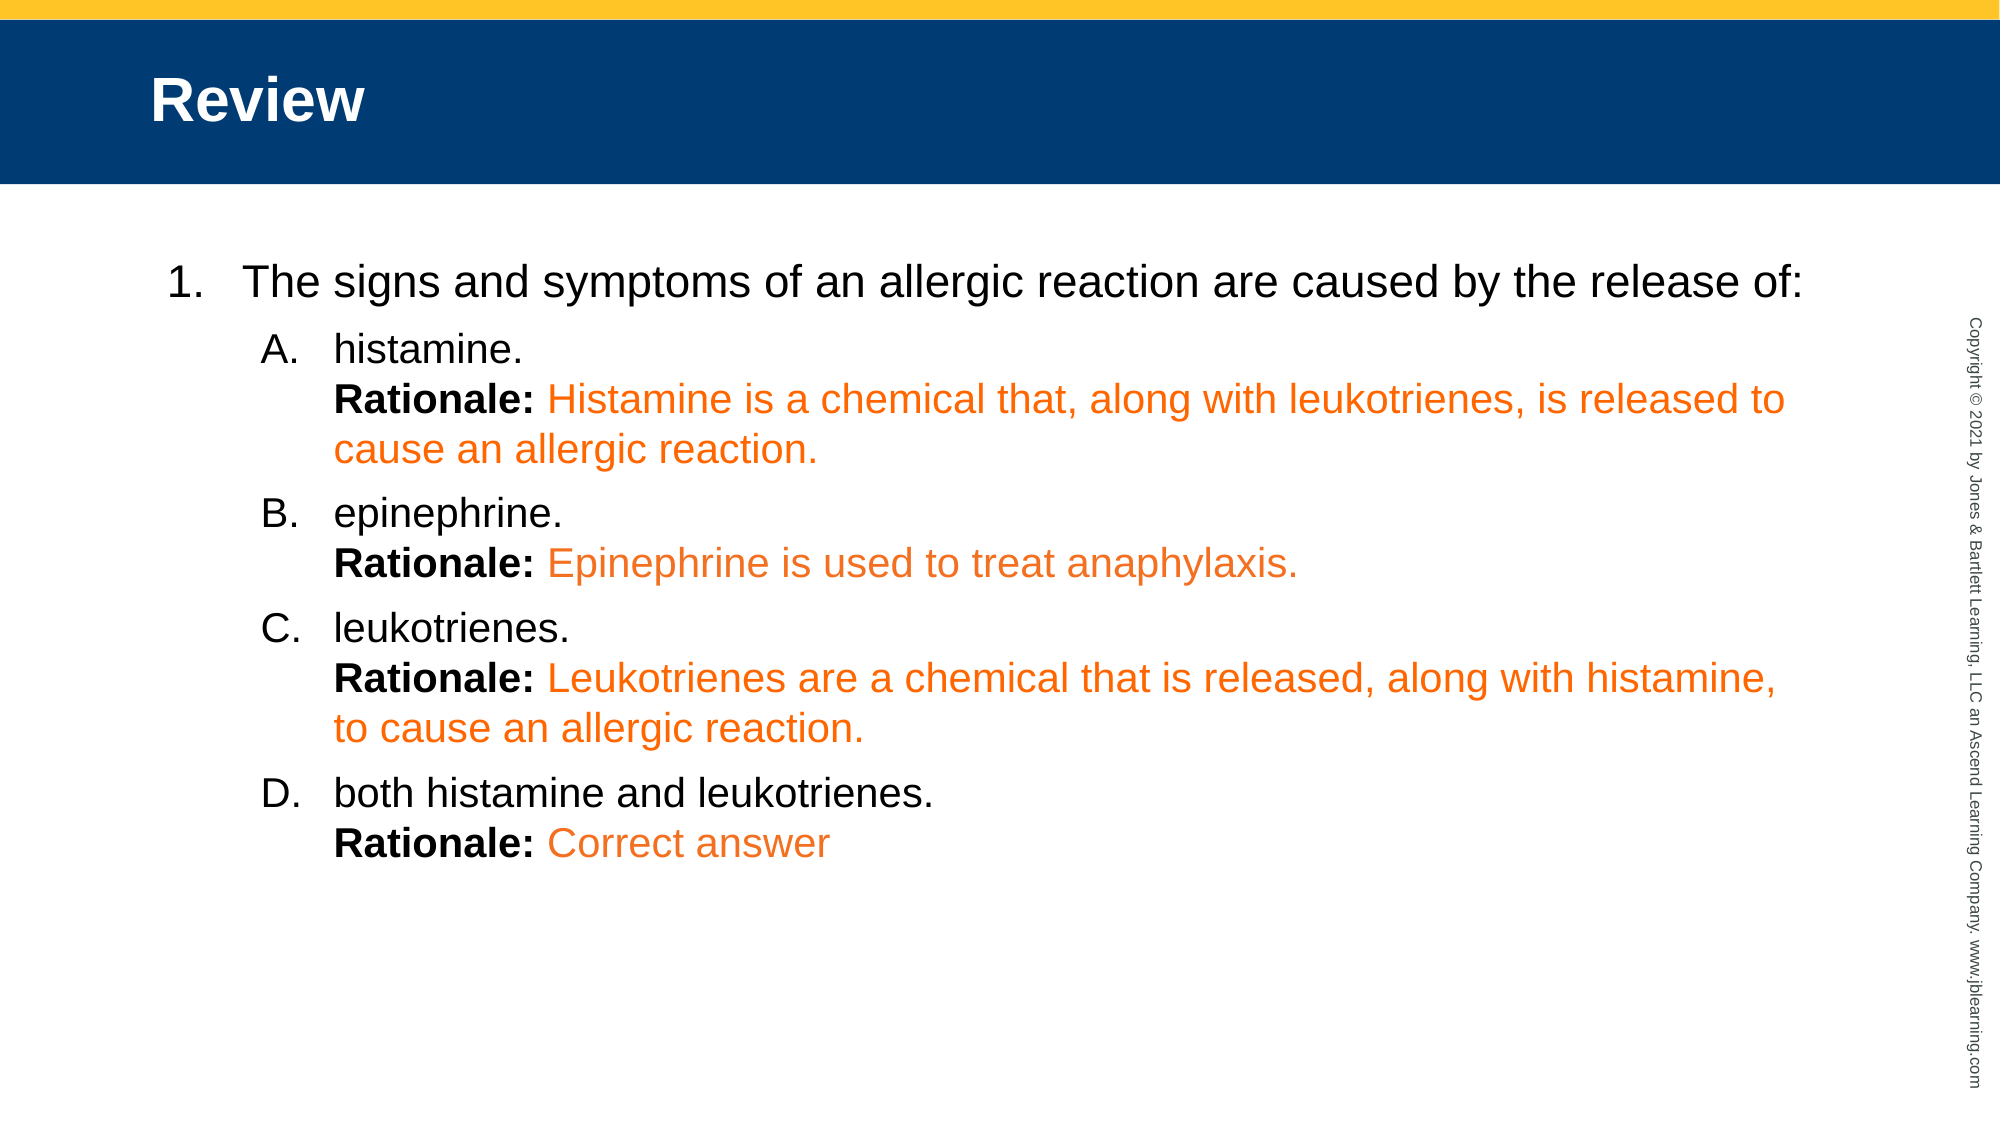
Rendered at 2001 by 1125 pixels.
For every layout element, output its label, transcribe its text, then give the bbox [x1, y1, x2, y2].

list The signs and symptoms of an allergic reaction are caused by the release of: histamine. Rationale: Histamine is a chemical that, along with leukotrienes, is released to cause an allergic reaction. epinephrine. Rationale: Epinephrine is used to treat anaphylaxis. leukotrienes. Rationale: Leukotrienes are a chemical that is released, along with histamine, to cause an allergic reaction. both histamine and leukotrienes. Rationale: Correct answer [151, 244, 1859, 1016]
title Review [0, 19, 2000, 185]
